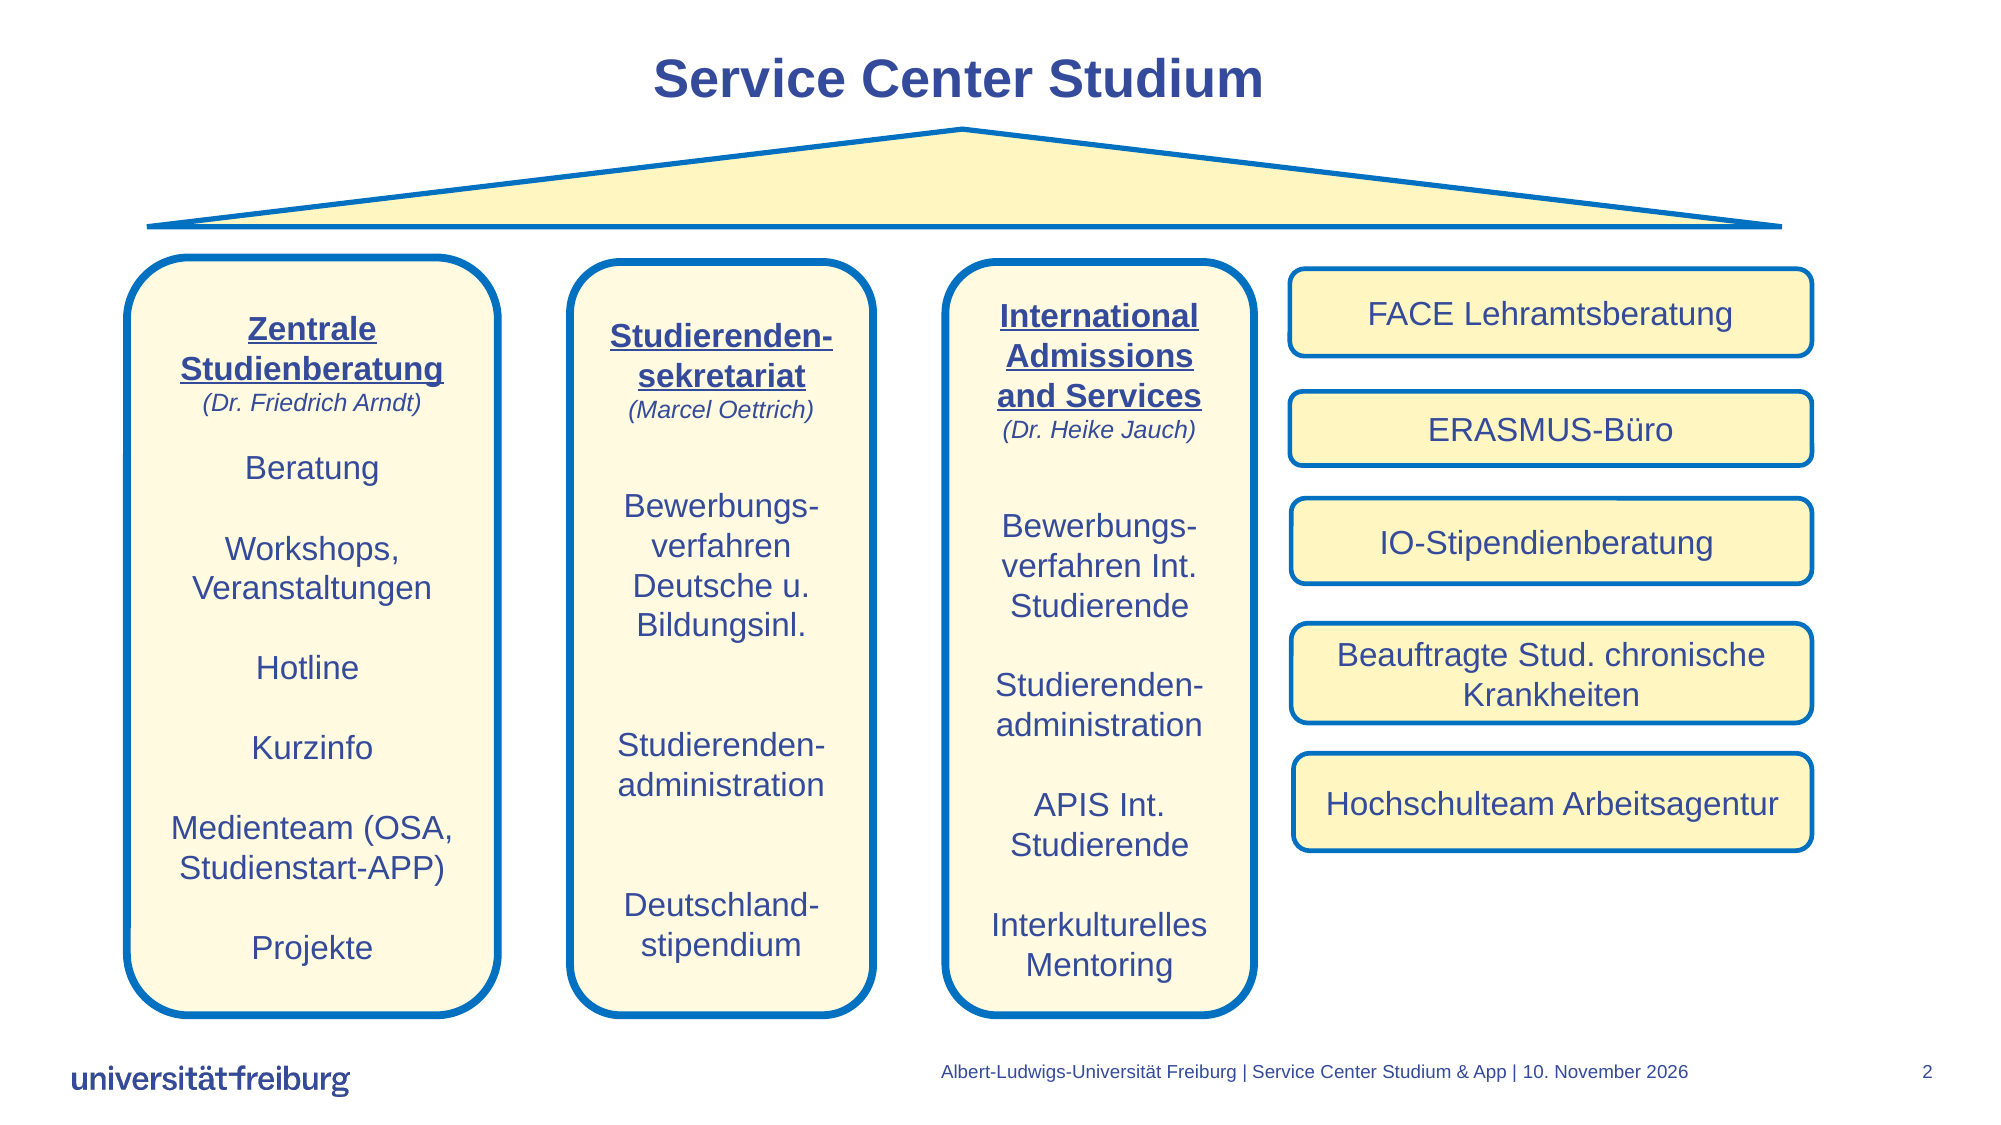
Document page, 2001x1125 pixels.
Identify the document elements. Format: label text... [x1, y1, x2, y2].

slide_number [1517, 1060, 1754, 1090]
text_box [146, 128, 1783, 228]
text_box IO-Stipendienberatung [1290, 497, 1813, 585]
picture [72, 1065, 351, 1097]
footer Albert-Ludwigs-Universität Freiburg | Service Center Studium & App | [488, 1060, 1517, 1090]
text_box International Admissions and Services (Dr. Heike Jauch) Bewerbungs- verfahren Int. Studierende Studierenden-administration APIS Int. Studierende Interkulturelles Mentoring [944, 260, 1256, 1017]
text_box FACE Lehramtsberatung [1288, 267, 1813, 358]
text_box Zentrale Studienberatung (Dr. Friedrich Arndt) Beratung Workshops, Veranstaltungen Hotline Kurzinfo Medienteam (OSA, Studienstart-APP) Projekte [125, 256, 499, 1017]
text_box Studierenden-sekretariat (Marcel Oettrich) Bewerbungs- verfahren Deutsche u. Bildungsinl. Studierenden-administration Deutschland-stipendium [569, 260, 875, 1017]
text_box Beauftragte Stud. chronische Krankheiten [1290, 622, 1813, 725]
text_box Hochschulteam Arbeitsagentur [1292, 752, 1814, 852]
slide_number 2 [1873, 1060, 1933, 1090]
text_box ERASMUS-Büro [1288, 390, 1813, 467]
title Service Center Studium [653, 42, 1418, 130]
